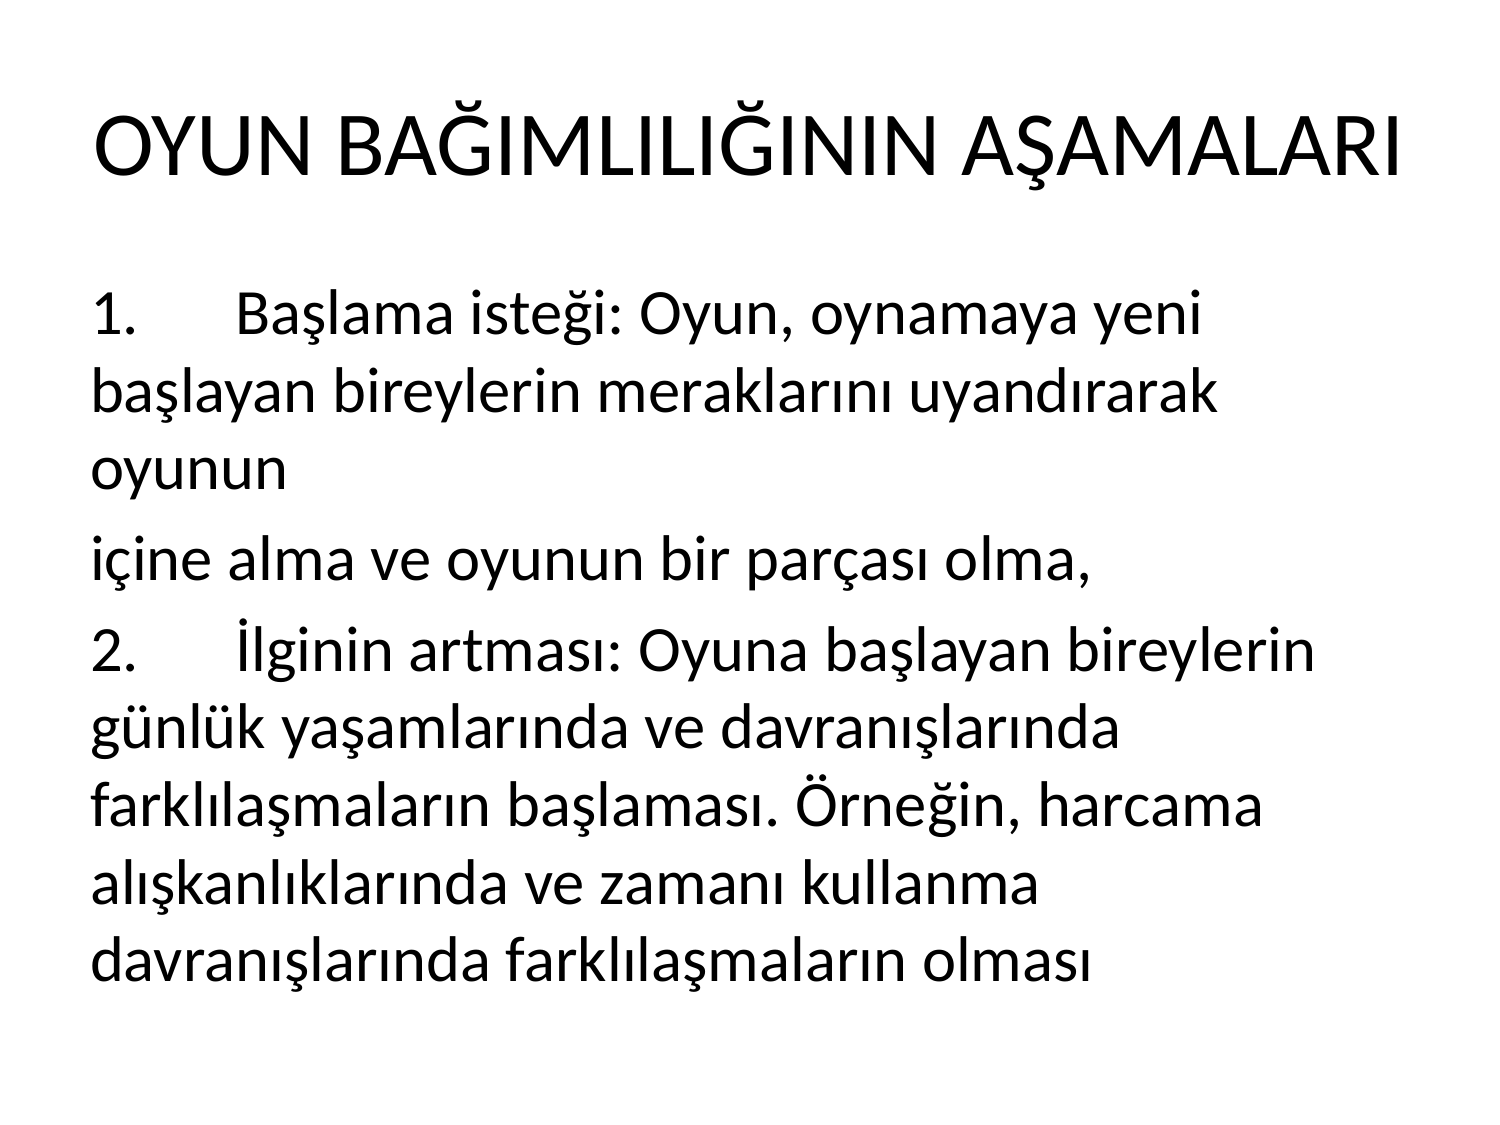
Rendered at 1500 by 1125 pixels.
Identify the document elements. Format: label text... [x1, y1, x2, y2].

list 1. Başlama isteği: Oyun, oynamaya yeni başlayan bireylerin meraklarını uyandırarak oyunun içine alma ve oyunun bir parçası olma, 2. İlginin artması: Oyuna başlayan bireylerin günlük yaşamlarında ve davranışlarında farklılaşmaların başlaması. Örneğin, harcama alışkanlıklarında ve zamanı kullanma davranışlarında farklılaşmaların olması [75, 262, 1425, 1005]
title OYUN BAĞIMLILIĞININ AŞAMALARI [75, 45, 1425, 233]
